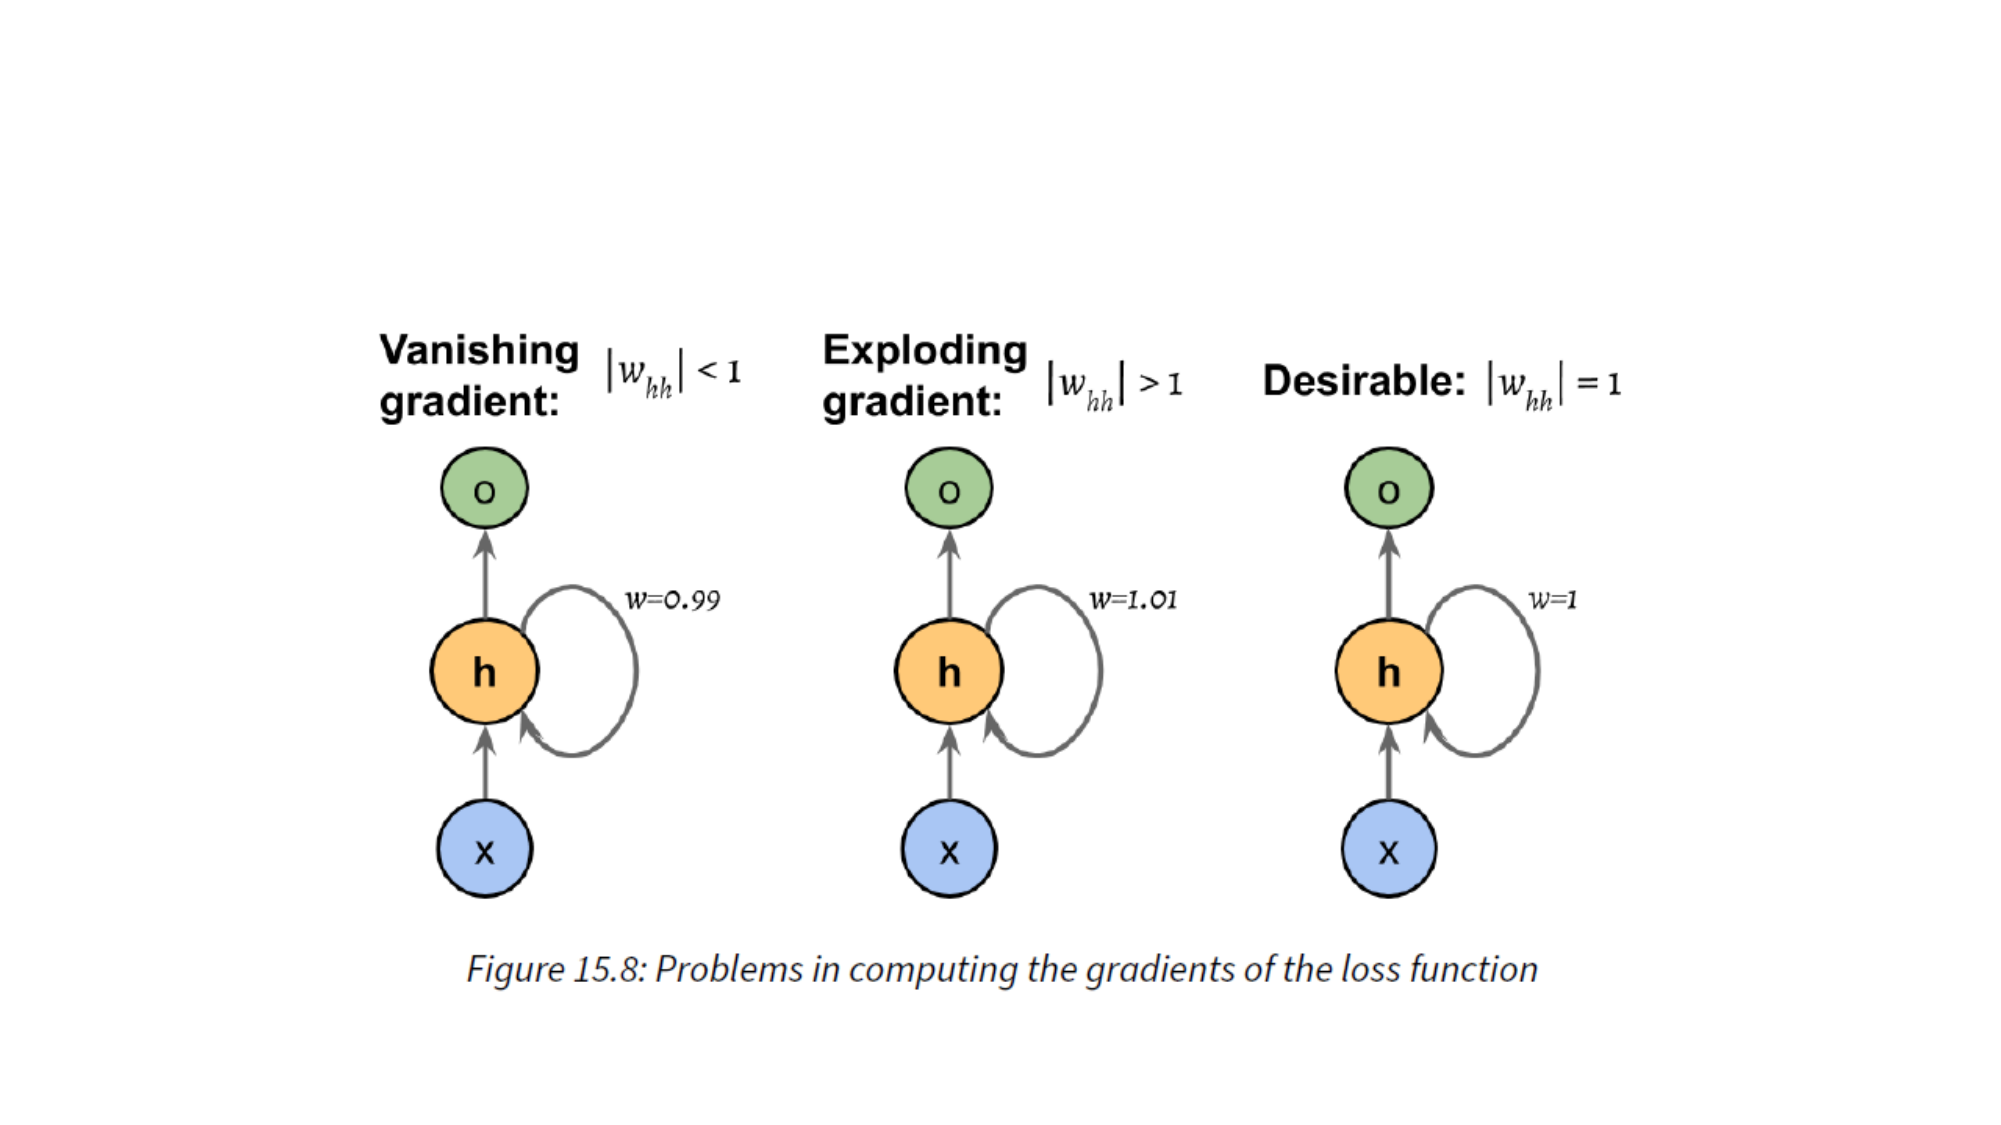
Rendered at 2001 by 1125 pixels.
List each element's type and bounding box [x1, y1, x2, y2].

list [356, 306, 1643, 1007]
